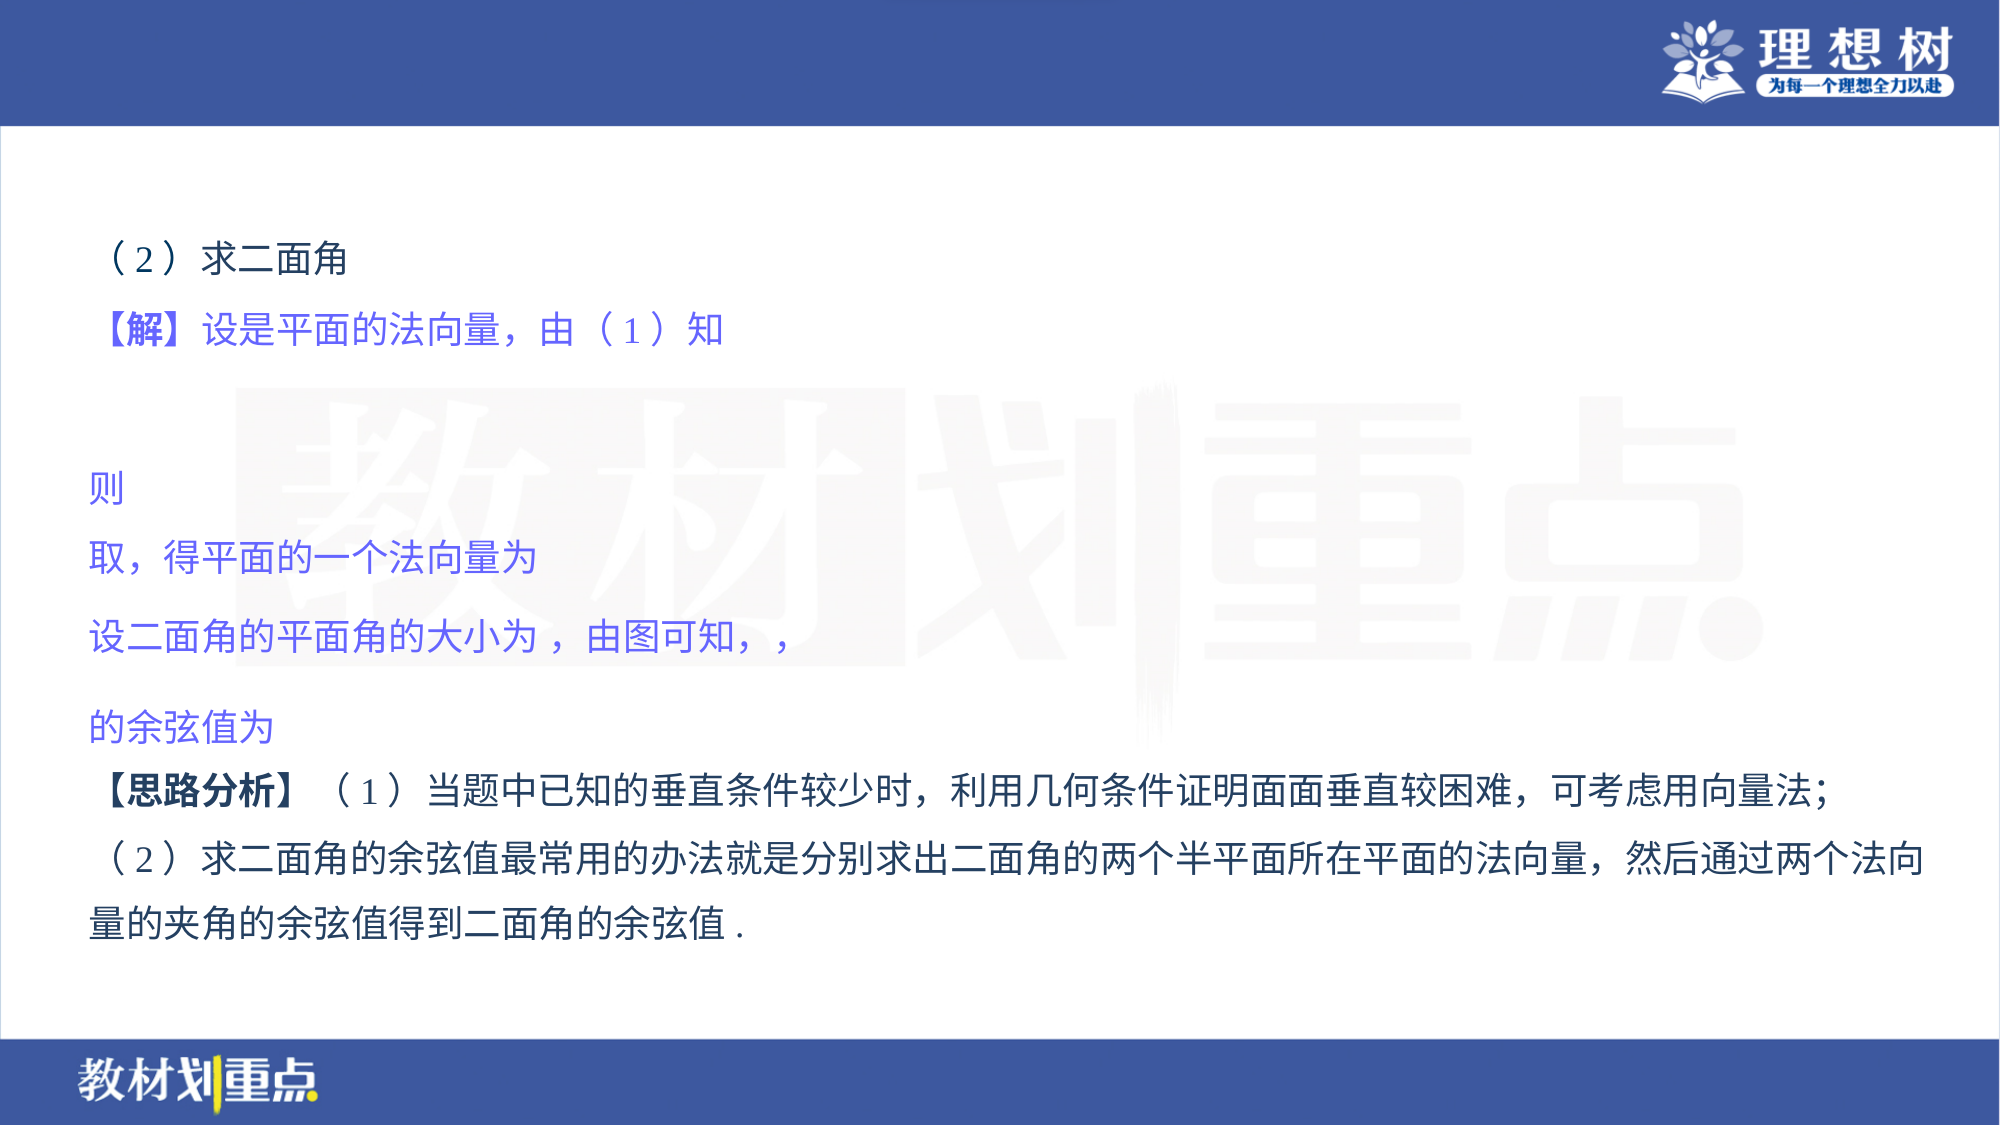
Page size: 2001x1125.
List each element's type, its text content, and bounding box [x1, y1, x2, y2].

text_box 【思路分析】（1）当题中已知的垂直条件较少时，利用几何条件证明面面垂直较困难，可考虑用向量法； （2）求二面角的余弦值最常用的办法就是分别求出二面角的两个半平面所在平面的法向量，然后通过两个法向 量的夹角的余弦值得到二面角的余弦值. [88, 743, 1911, 939]
picture [0, 0, 2000, 1125]
